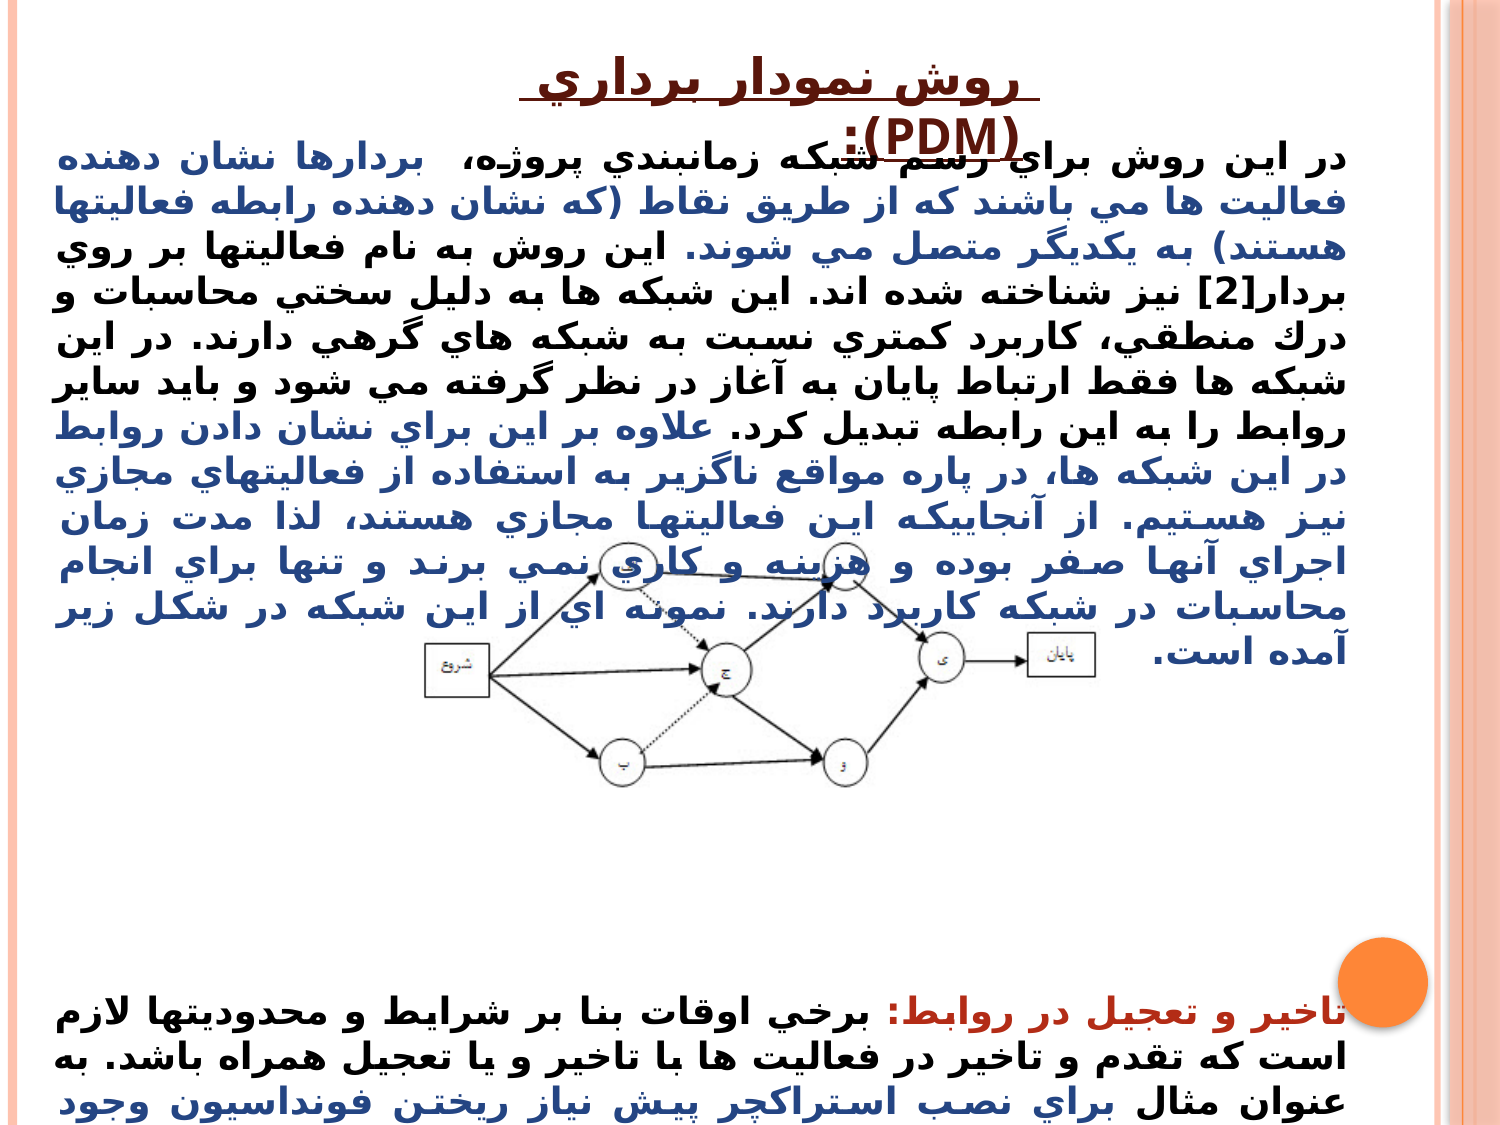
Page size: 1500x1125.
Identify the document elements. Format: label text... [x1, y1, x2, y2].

picture [411, 524, 1104, 798]
text_box روش نمودار برداري (PDM): [449, 37, 1038, 124]
text_box در اين روش براي رسم شبكه زمانبندي پروژه، بردارها نشان دهنده فعاليت ها مي باشند كه از طريق نقاط (كه نشان دهنده رابطه فعاليتها هستند) به يكديگر متصل مي شوند. اين روش به نام فعاليتها بر روي بردار[2] نيز شناخته شده اند. اين شبكه ها به دليل سختي محاسبات و درك منطقي، كاربرد كمتري نسبت به شبكه هاي گرهي دارند. در اين شبكه ها فقط ارتباط پايان به آغاز در نظر گرفته مي شود و بايد ساير روابط را به اين رابطه تبديل كرد. علاوه بر اين براي نشان دادن روابط در اين شبكه ها، در پاره مواقع ناگزير به استفاده از فعاليتهاي مجازي نيز هستيم. از آنجاييكه اين فعاليتها مجازي هستند، لذا مدت زمان اجراي آنها صفر بوده و هزينه و كاري نمي برند و تنها براي انجام محاسبات در شبكه كاربرد دارند. نمونه اي از اين شبكه در شكل زير آمده است. تاخير و تعجيل در روابط: برخي اوقات بنا بر شرايط و محدوديتها لازم است كه تقدم و تاخير در فعاليت ها با تاخير و يا تعجيل همراه باشد. به عنوان مثال براي نصب استراكچر پيش نياز ريختن فونداسيون وجود دارد. اما از نظر فني بلافاصله پس از اجراي فونداسيون نمي توان استراكچر را نصب كرد زيرا زمان خشك شدن فونداسيون نيز بايد در نظر گرفته شود. از اين رو رابطه بين اين دو فعاليت بصورت پايان به آغاز است كه البته با كمي تاخير انجام خواهد شد. در موارد مشابه مي توان از تعجيل و يا تاخير منفي نيز استفاده كرد. [37, 124, 1363, 1125]
